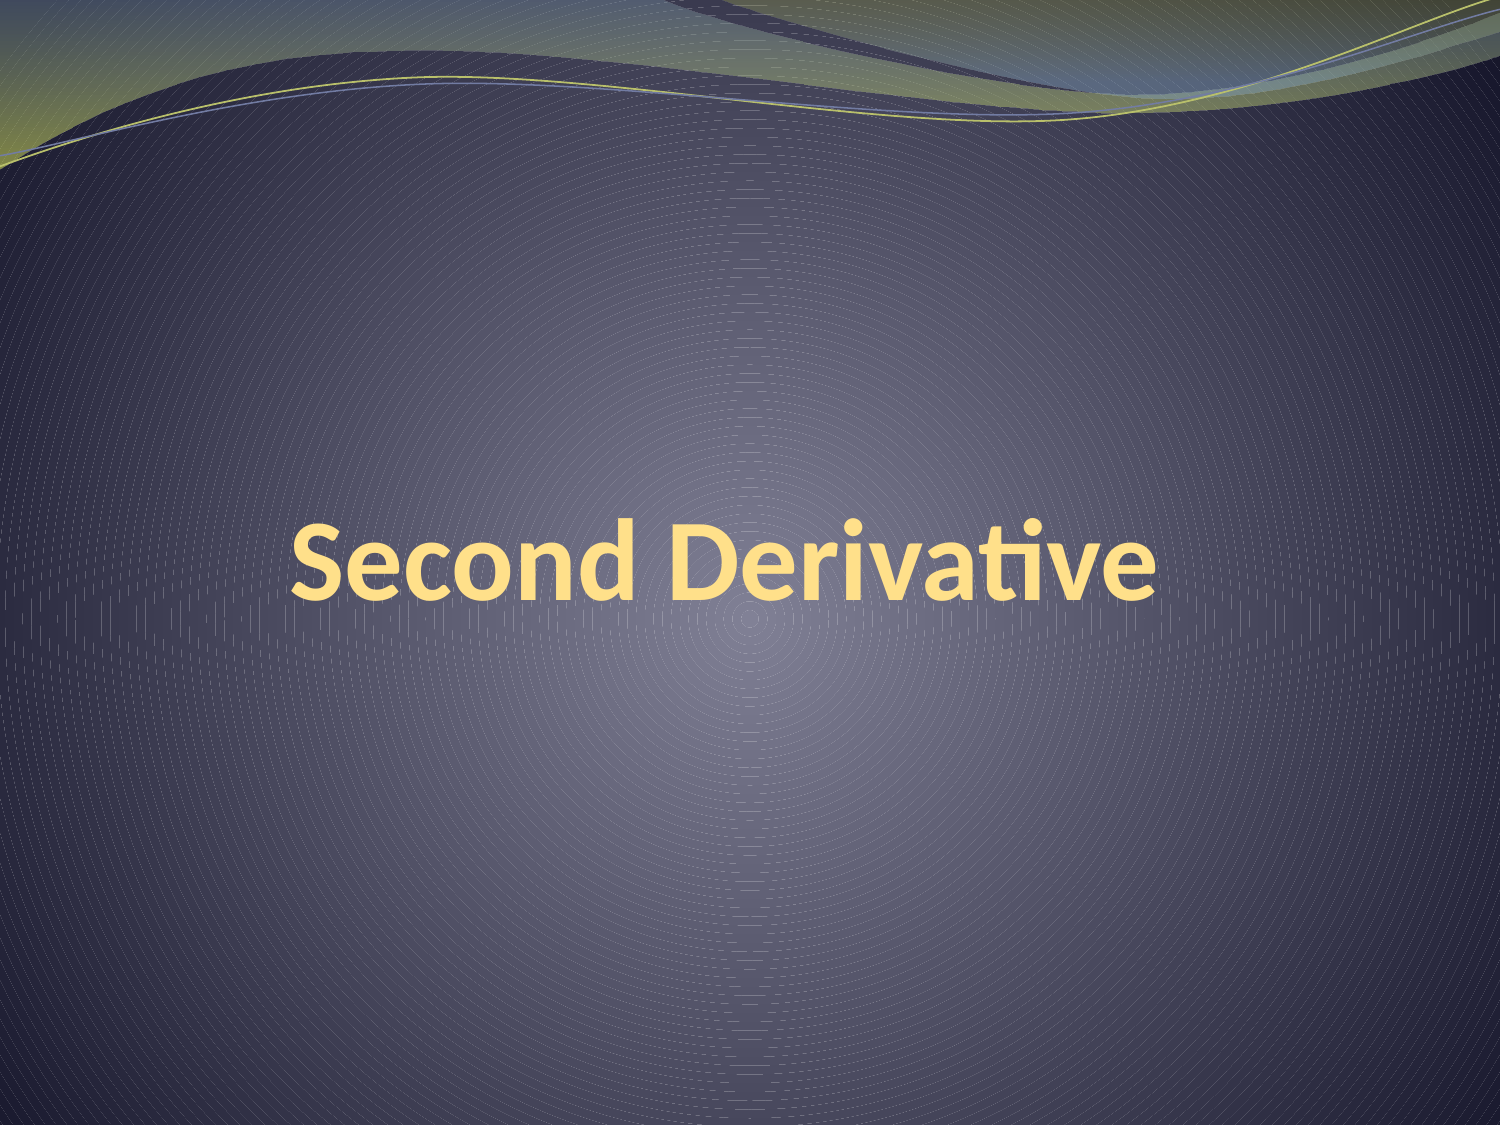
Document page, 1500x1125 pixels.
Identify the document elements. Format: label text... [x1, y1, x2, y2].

title Second Derivative [87, 399, 1363, 624]
